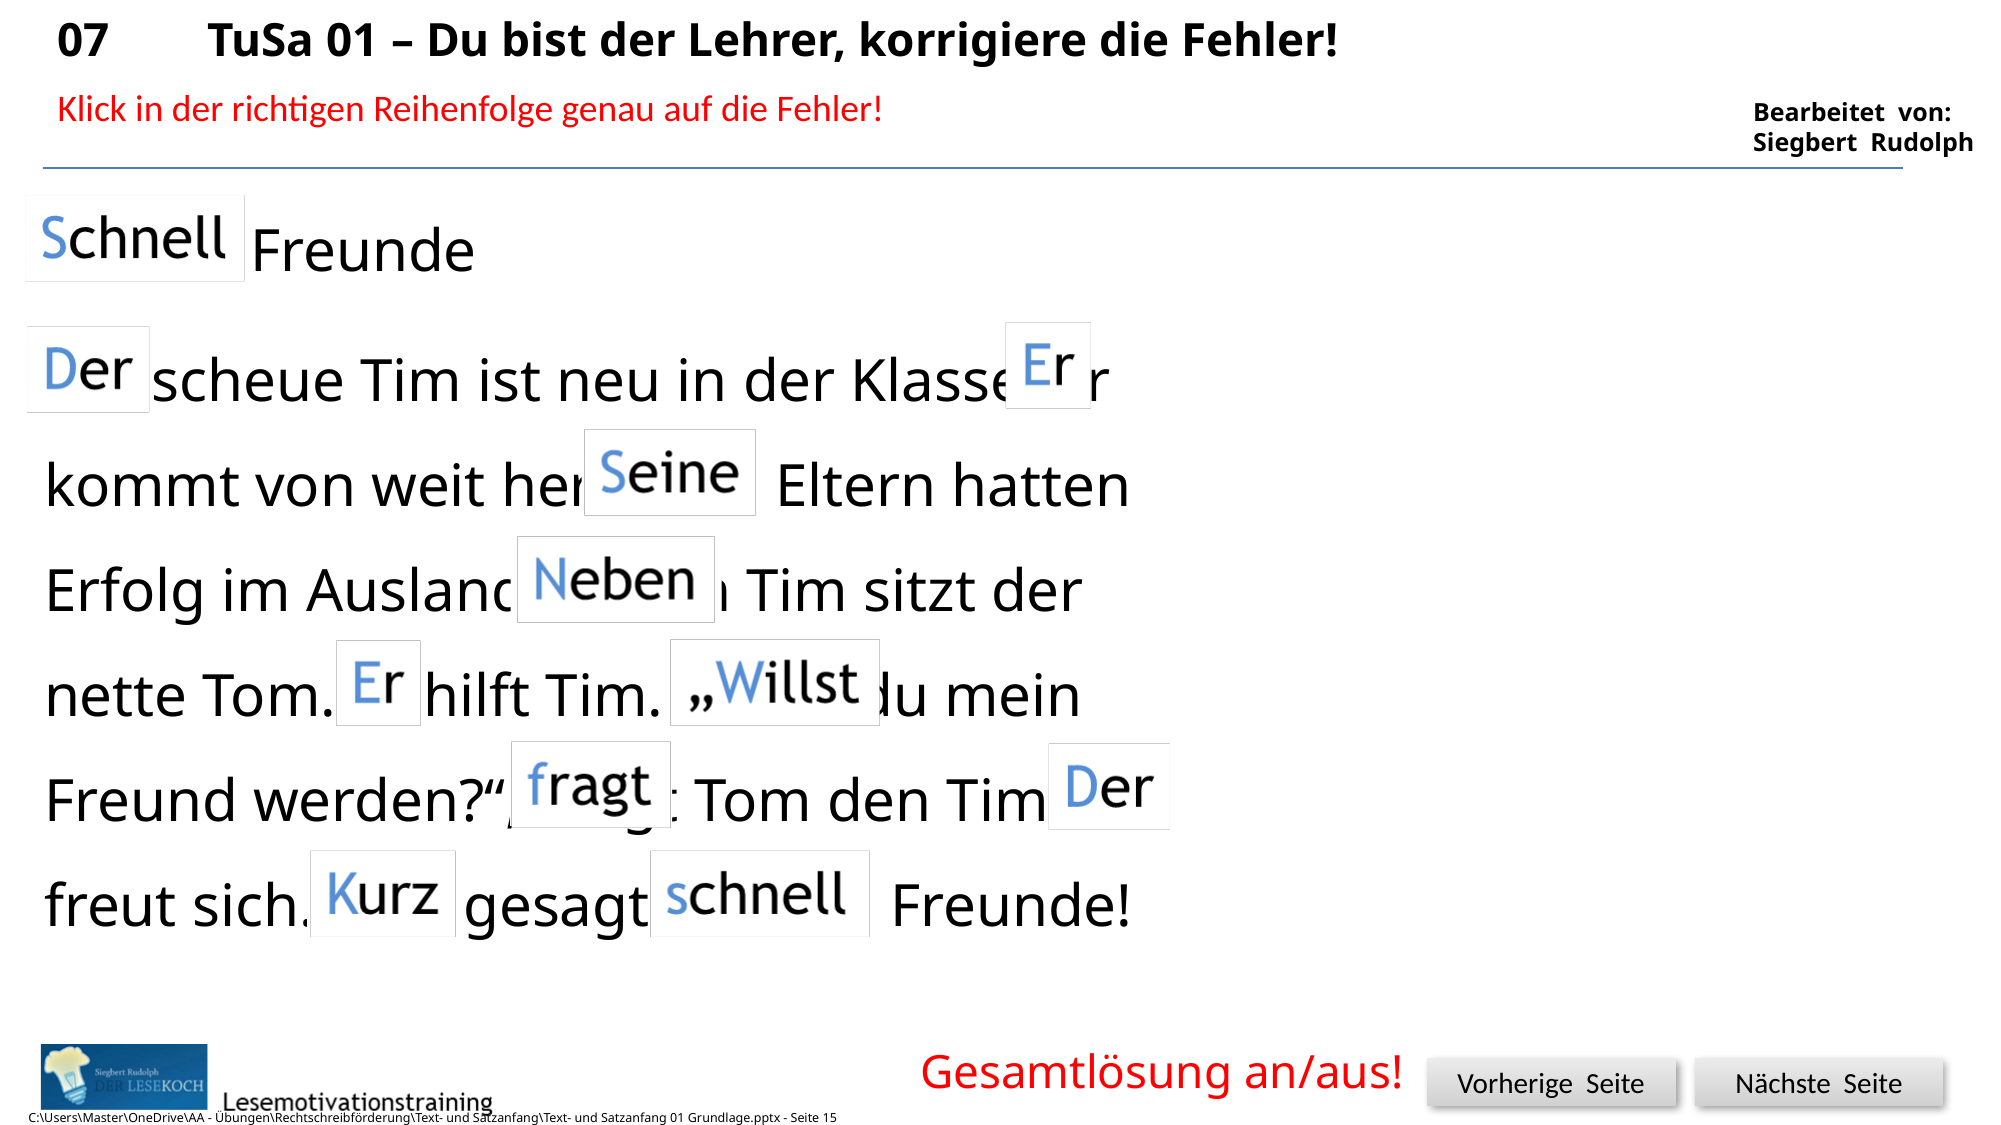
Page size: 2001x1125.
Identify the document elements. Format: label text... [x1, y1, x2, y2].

picture [40, 1044, 508, 1102]
text_box C:\Users\Master\OneDrive\AA - Übungen\Rechtschreibförderung\Text- und Satzanfang\Text- und Satzanfang 01 Grundlage.pptx - Seite 15 [13, 1102, 852, 1125]
picture [4, 184, 1190, 963]
text_box Klick in der richtigen Reihenfolge genau auf die Fehler! [42, 76, 1043, 137]
text_box schnell Freunde der scheue Tim ist neu in der Klasse. er kommt von weit her. seine Eltern hatten Erfolg im Ausland. neben Tim sitzt der nette Tom. er hilft Tim. „willst du mein Freund werden?“, Fragt Tom den Tim. der freut sich. kurz gesagt: Schnell Freunde! [29, 171, 1223, 946]
text_box 07 TuSa 01 – Du bist der Lehrer, korrigiere die Fehler! [42, 3, 2000, 73]
text_box Gesamtlösung an/aus! [905, 1034, 1469, 1105]
